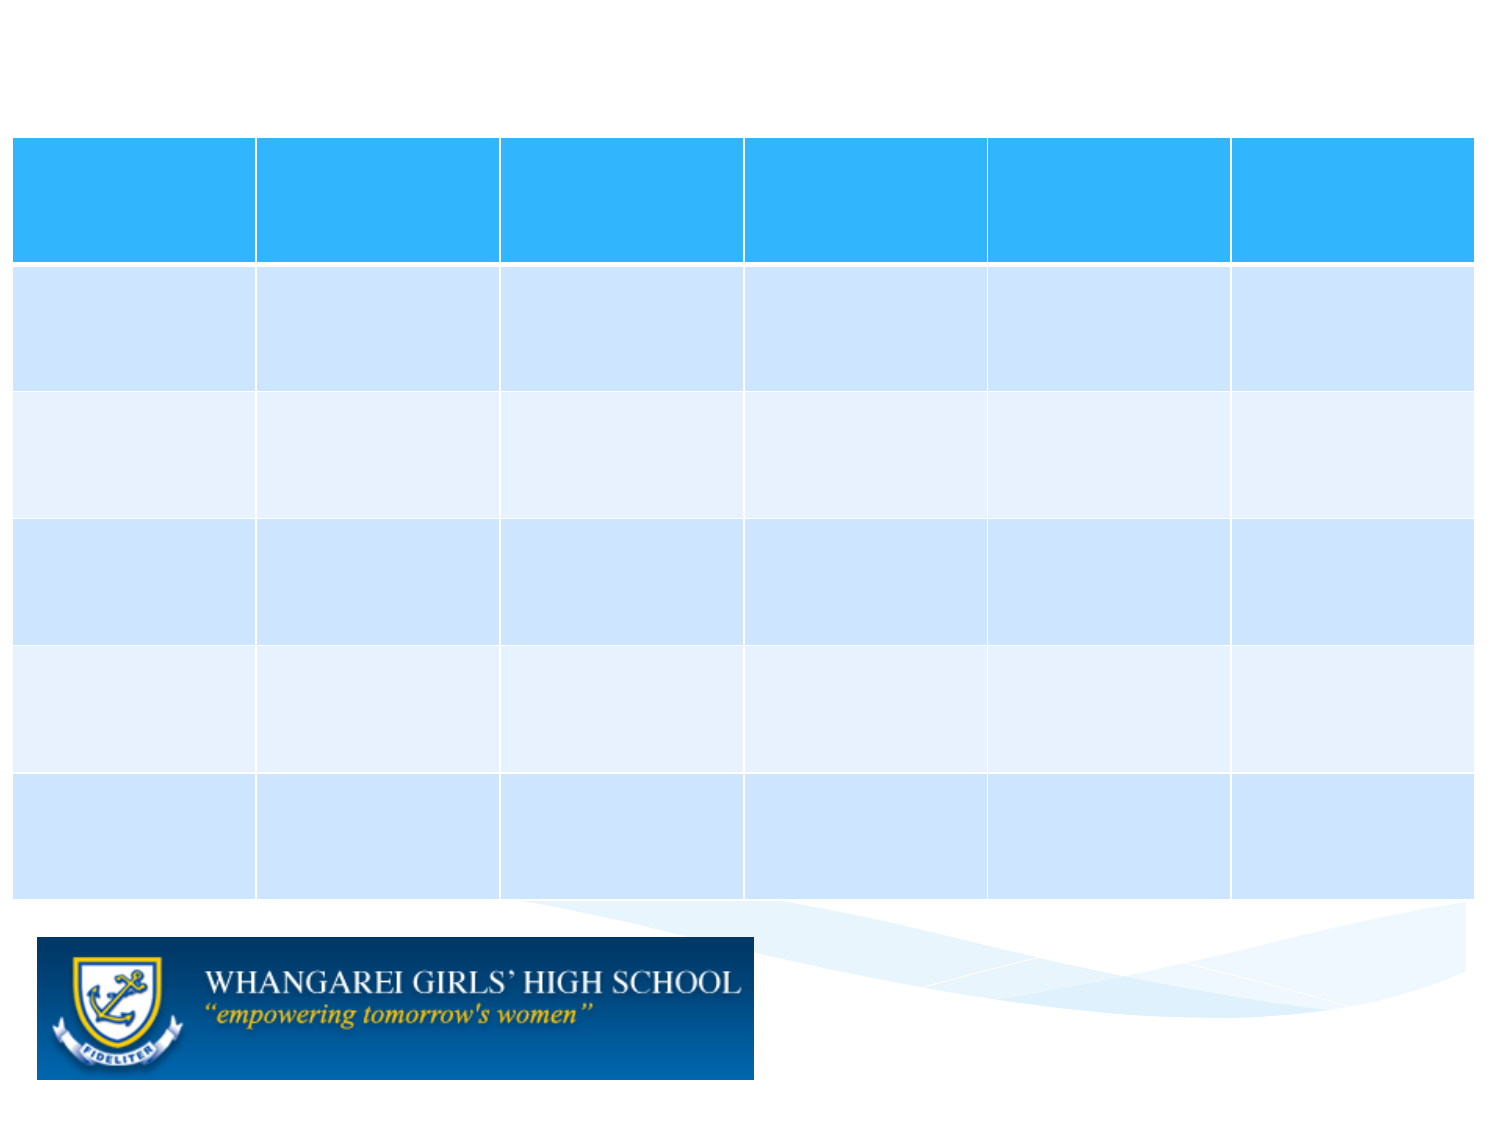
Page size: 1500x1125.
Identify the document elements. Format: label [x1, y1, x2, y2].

table_header [257, 138, 499, 262]
table_cell [501, 267, 743, 391]
table_cell [745, 774, 987, 899]
table_cell [745, 392, 987, 518]
picture [37, 937, 754, 1080]
table_cell [257, 519, 499, 645]
table_cell [501, 774, 743, 899]
table_cell [745, 519, 987, 645]
table_cell [13, 774, 255, 899]
table_cell [501, 392, 743, 518]
table_header [501, 138, 743, 262]
table_cell [1232, 392, 1474, 518]
table_cell [257, 646, 499, 772]
table_cell [13, 646, 255, 772]
table_cell [13, 267, 255, 391]
table_cell [501, 646, 743, 772]
table_cell [257, 267, 499, 391]
table_cell [1232, 519, 1474, 645]
table_cell [988, 519, 1230, 645]
table_cell [257, 774, 499, 899]
table_cell [745, 646, 987, 772]
table_cell [1232, 267, 1474, 391]
table_header [1232, 138, 1474, 262]
table_cell [13, 392, 255, 518]
table_cell [13, 519, 255, 645]
table_cell [988, 646, 1230, 772]
table_header [988, 138, 1230, 262]
table_cell [988, 392, 1230, 518]
table_cell [988, 267, 1230, 391]
table_cell [501, 519, 743, 645]
table_cell [257, 392, 499, 518]
table_cell [1232, 774, 1474, 899]
table_header [13, 138, 255, 262]
table_cell [988, 774, 1230, 899]
table_cell [745, 267, 987, 391]
table_cell [1232, 646, 1474, 772]
